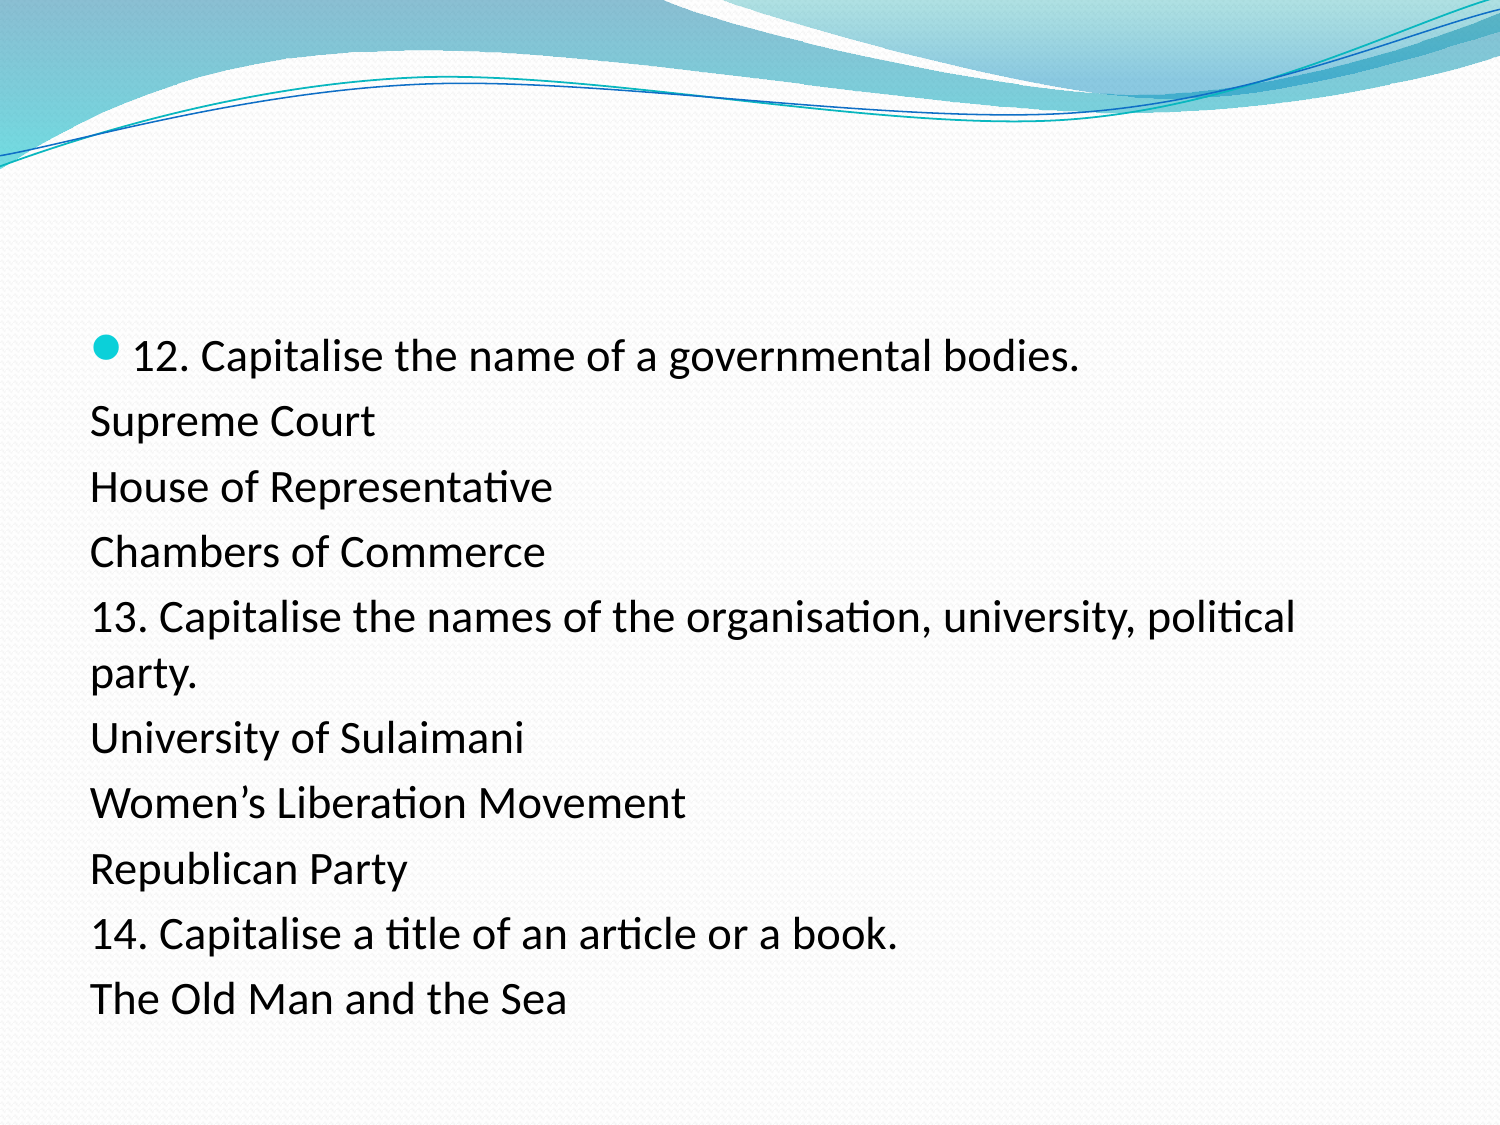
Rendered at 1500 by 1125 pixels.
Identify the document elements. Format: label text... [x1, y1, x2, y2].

list 12. Capitalise the name of a governmental bodies. Supreme Court House of Representative Chambers of Commerce 13. Capitalise the names of the organisation, university, political party. University of Sulaimani Women’s Liberation Movement Republican Party 14. Capitalise a title of an article or a book. The Old Man and the Sea [75, 317, 1425, 1038]
